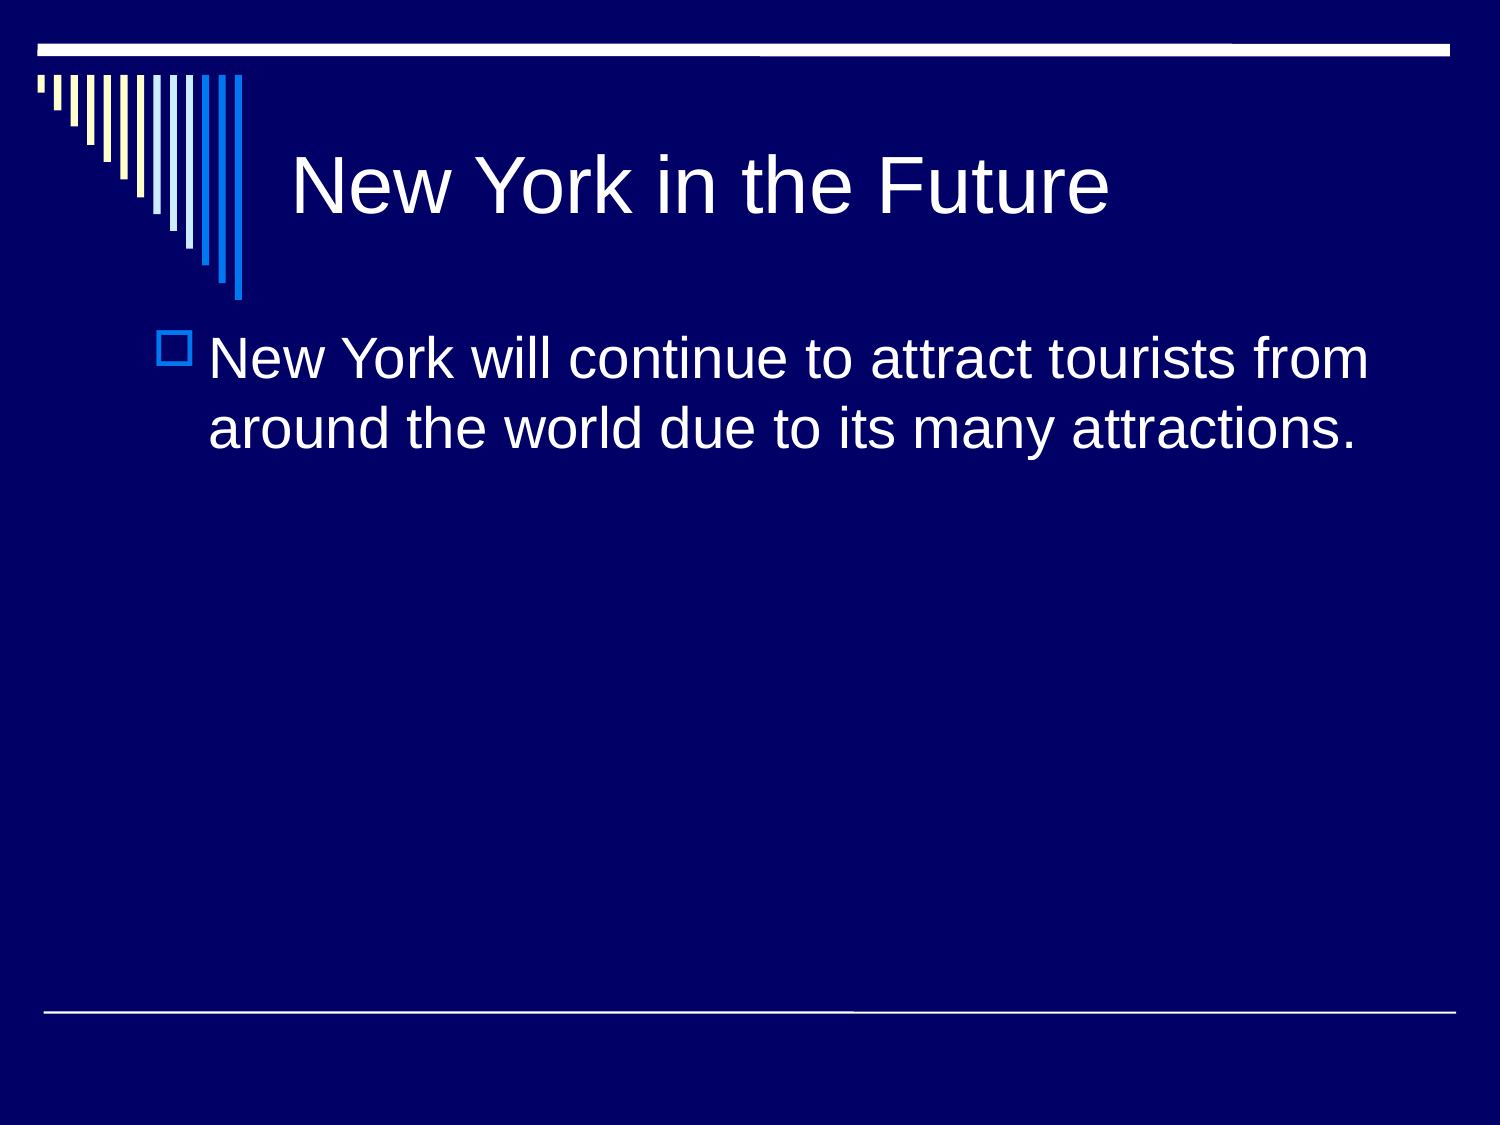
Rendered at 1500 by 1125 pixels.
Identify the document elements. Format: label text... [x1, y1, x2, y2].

list New York will continue to attract tourists from around the world due to its many attractions. [137, 312, 1426, 1001]
title New York in the Future [274, 74, 1426, 288]
